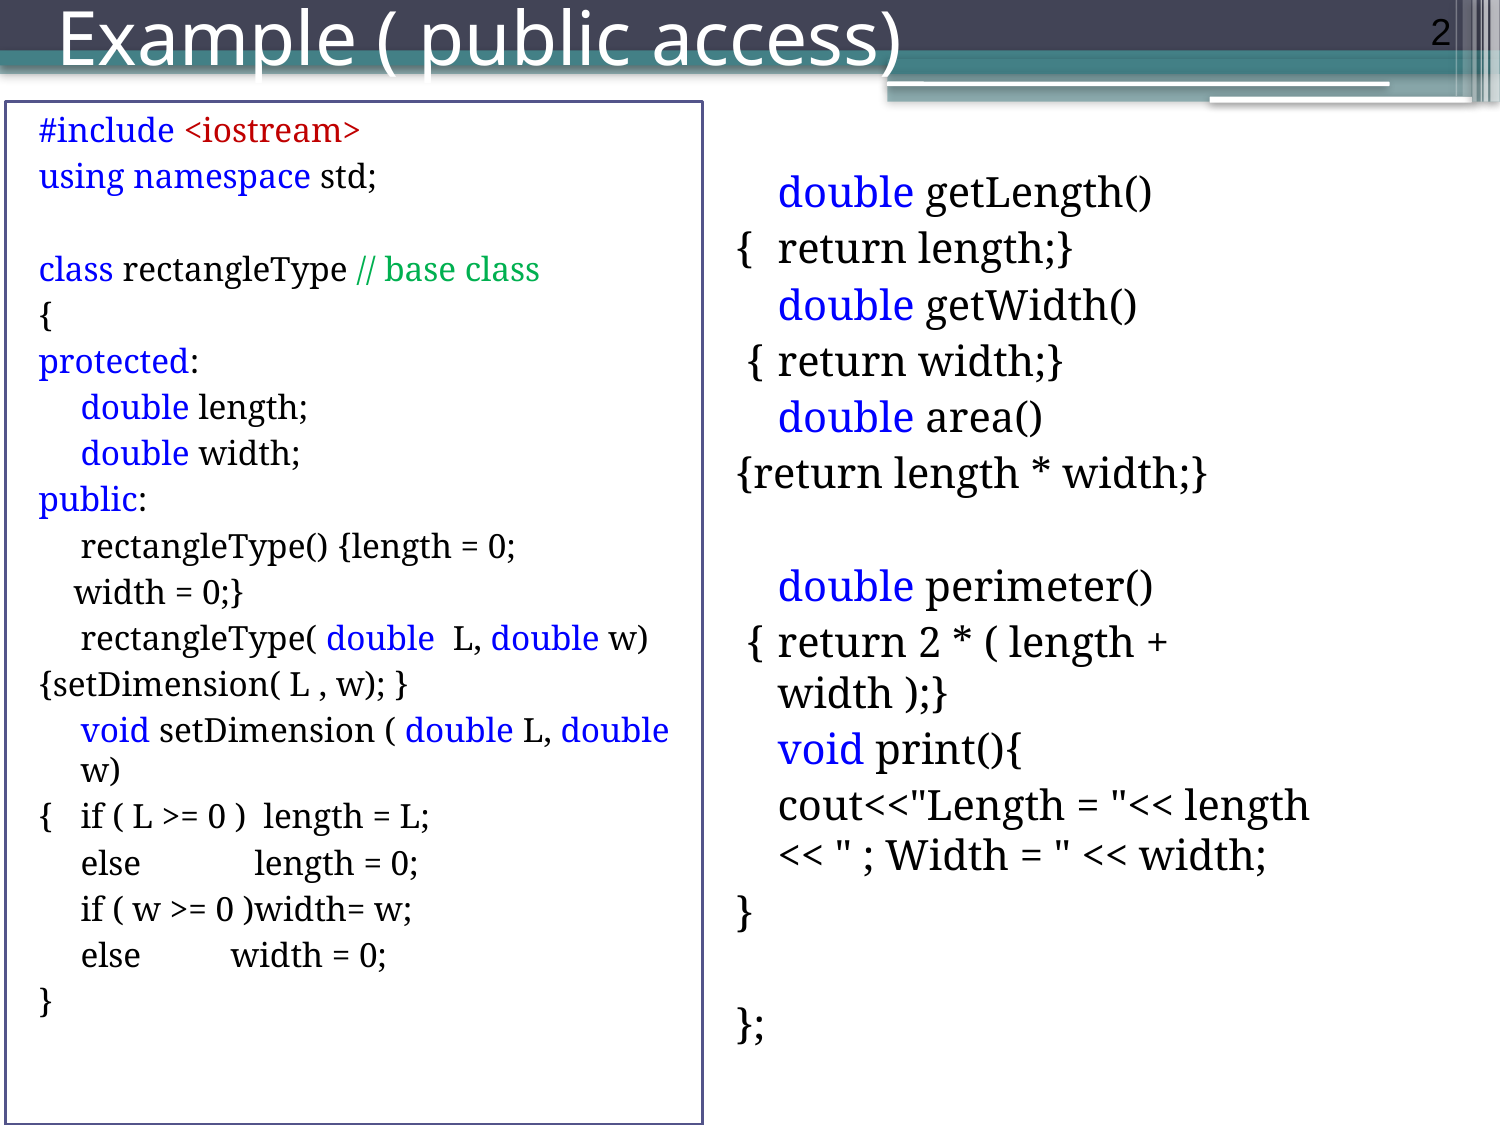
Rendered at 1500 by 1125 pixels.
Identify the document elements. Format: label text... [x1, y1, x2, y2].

list #include <iostream> using namespace std; class rectangleType // base class { protected: double length; double width; public: rectangleType() {length = 0; width = 0;} rectangleType( double L, double w) {setDimension( L , w); } void setDimension ( double L, double w) { if ( L >= 0 ) length = L; else length = 0; if ( w >= 0 )width= w; else width = 0; } [4, 100, 704, 1125]
list double getLength() { return length;} double getWidth() { return width;} double area() {return length * width;} double perimeter() { return 2 * ( length + width );} void print(){ cout<<"Length = "<< length << " ; Width = " << width; } }; [702, 101, 1366, 1088]
title Example ( public access) [41, 0, 1392, 124]
slide_number 2 [1341, 0, 1466, 61]
